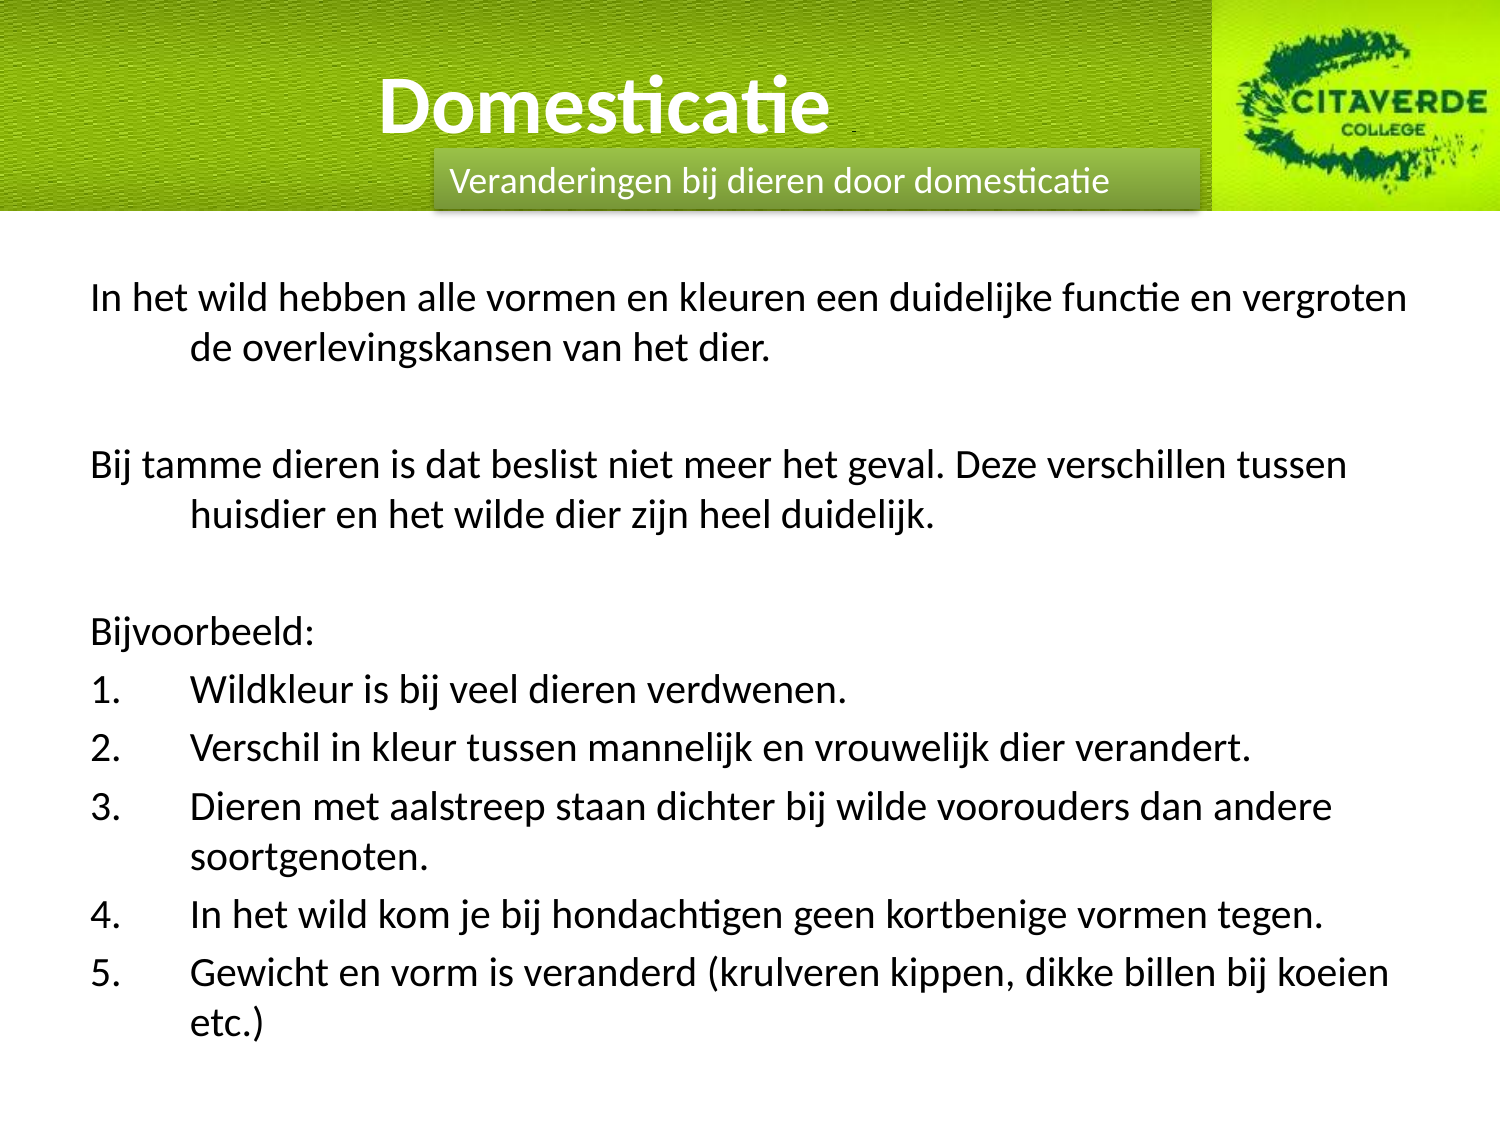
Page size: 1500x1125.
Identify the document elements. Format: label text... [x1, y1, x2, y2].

picture [0, 0, 1500, 212]
list In het wild hebben alle vormen en kleuren een duidelijke functie en vergroten de overlevingskansen van het dier. Bij tamme dieren is dat beslist niet meer het geval. Deze verschillen tussen huisdier en het wilde dier zijn heel duidelijk. Bijvoorbeeld: Wildkleur is bij veel dieren verdwenen. Verschil in kleur tussen mannelijk en vrouwelijk dier verandert. Dieren met aalstreep staan dichter bij wilde voorouders dan andere soortgenoten. In het wild kom je bij hondachtigen geen kortbenige vormen tegen. Gewicht en vorm is veranderd (krulveren kippen, dikke billen bij koeien etc.) [74, 262, 1426, 1006]
